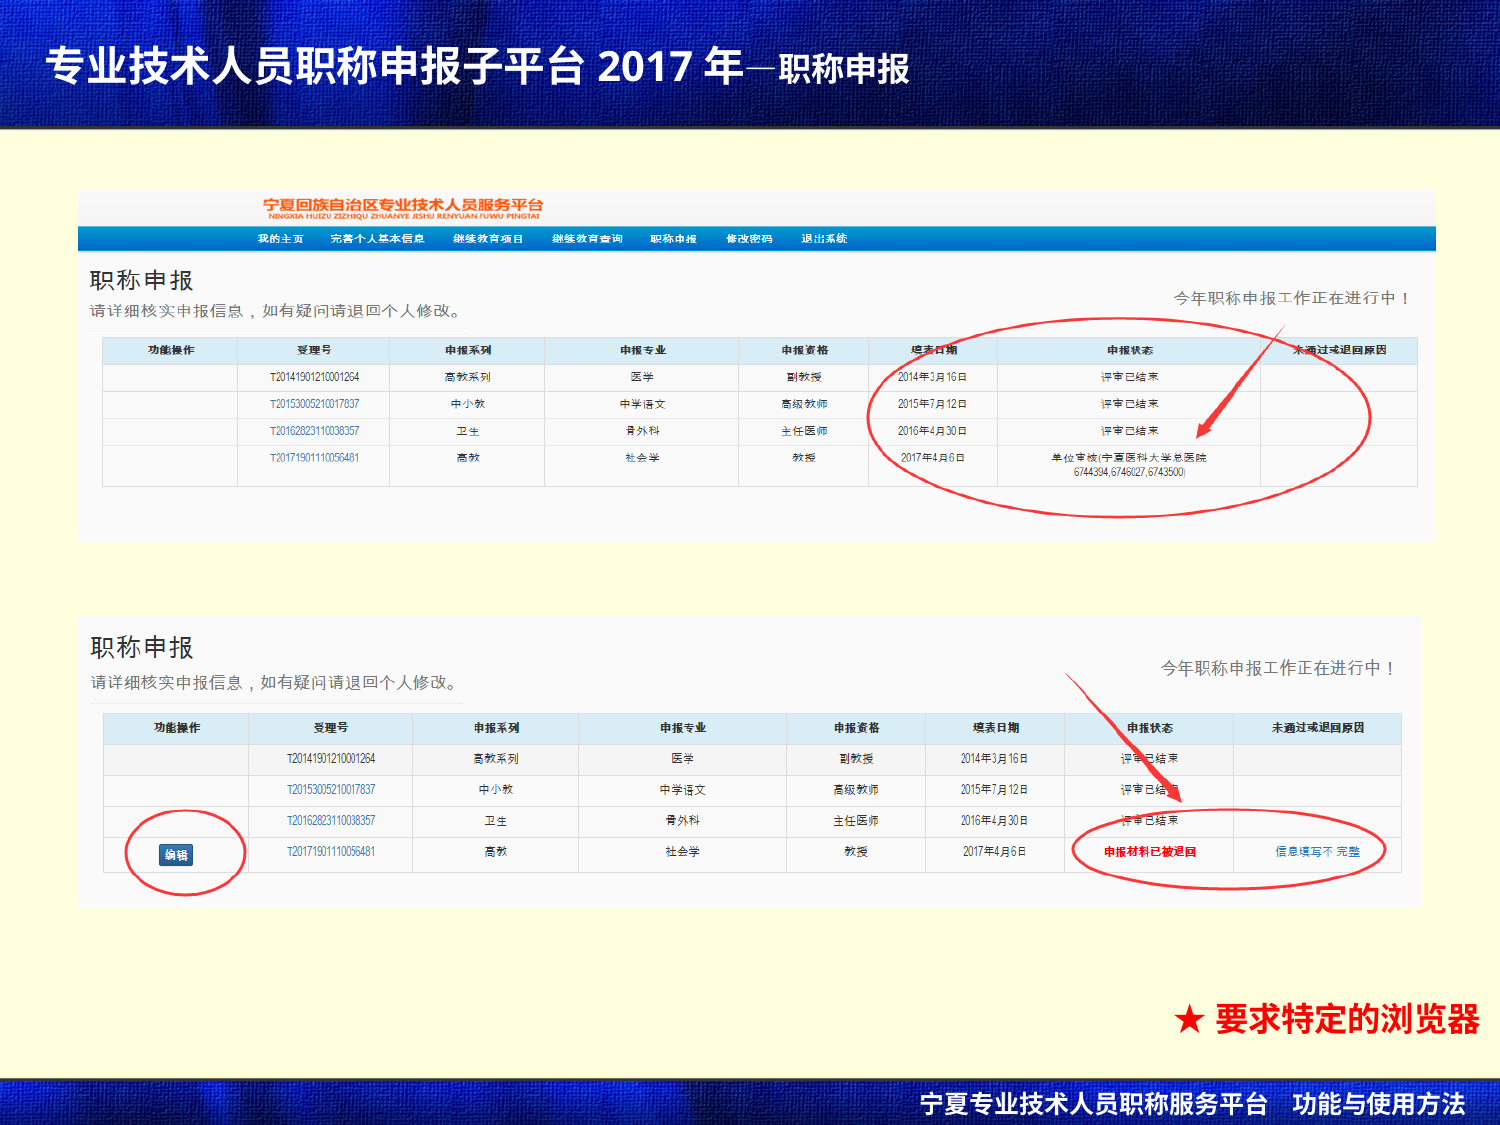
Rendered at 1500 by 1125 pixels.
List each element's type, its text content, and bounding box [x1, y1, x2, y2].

picture [0, 0, 1500, 1125]
text_box 宁夏专业技术人员职称服务平台 功能与使用方法 [497, 1082, 1483, 1125]
title 专业技术人员职称申报子平台2017年—职称申报 [29, 7, 1199, 124]
text_box ★要求特定的浏览器 [1159, 991, 1496, 1046]
